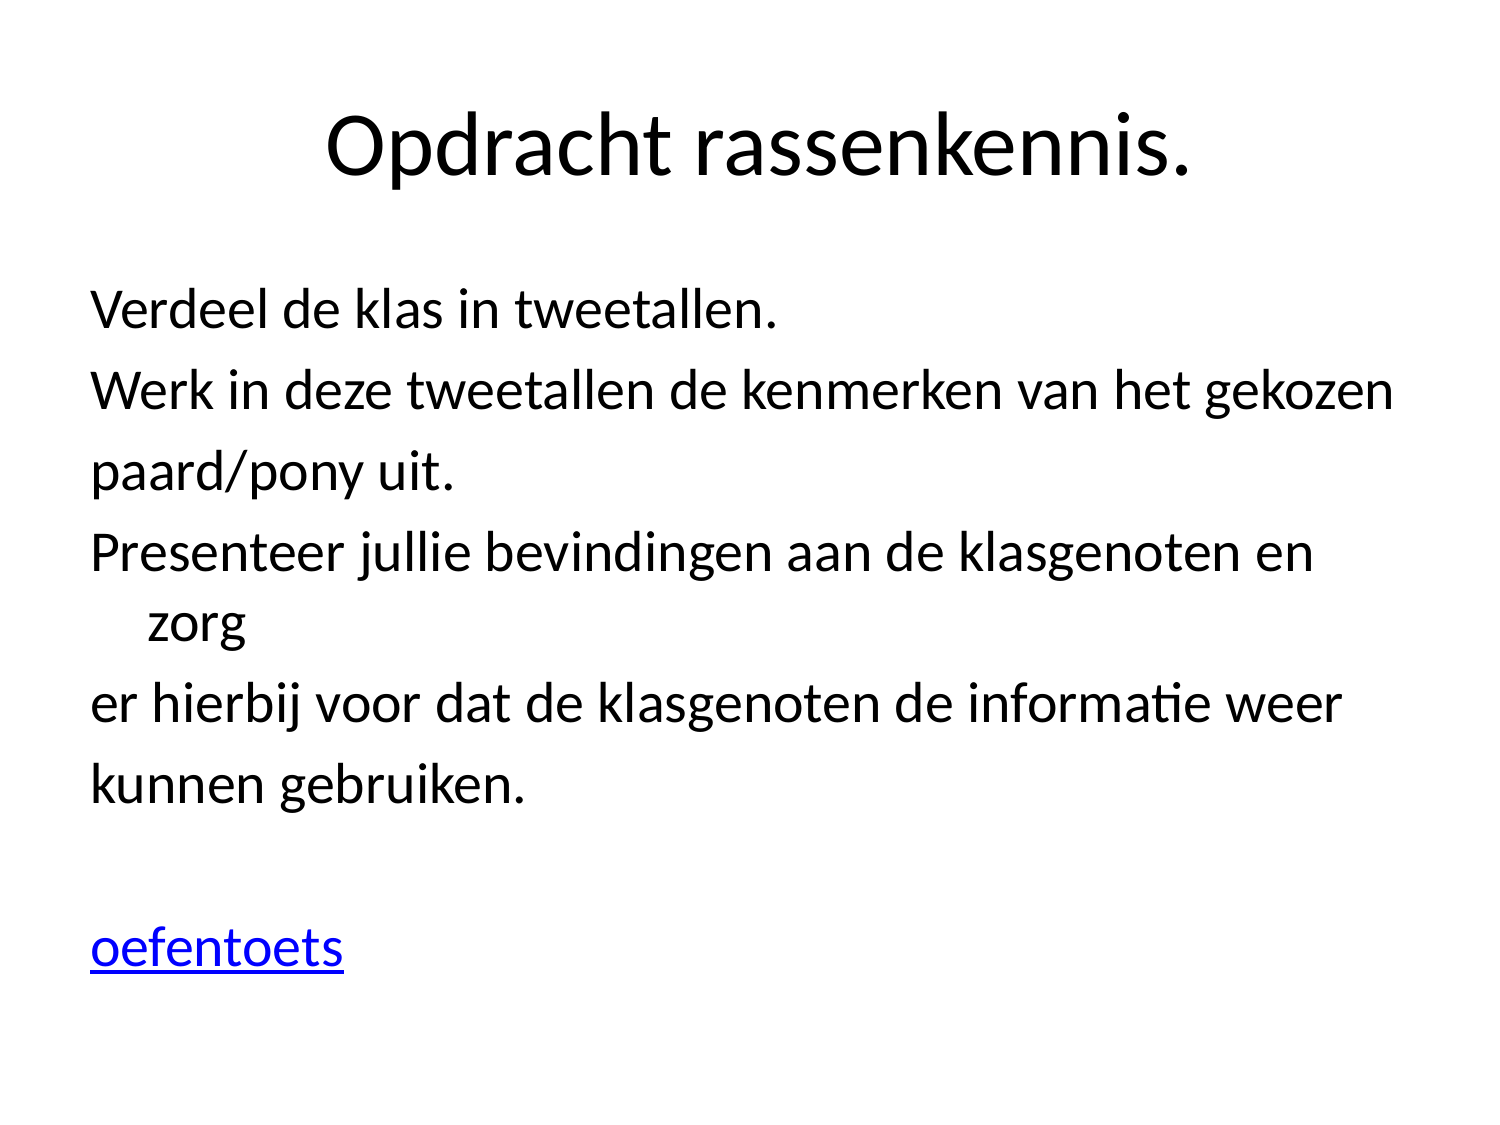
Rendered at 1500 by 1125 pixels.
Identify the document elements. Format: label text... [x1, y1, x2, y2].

list Verdeel de klas in tweetallen. Werk in deze tweetallen de kenmerken van het gekozen paard/pony uit. Presenteer jullie bevindingen aan de klasgenoten en zorg er hierbij voor dat de klasgenoten de informatie weer kunnen gebruiken. oefentoets [75, 262, 1425, 1005]
title Opdracht rassenkennis. [75, 45, 1425, 233]
